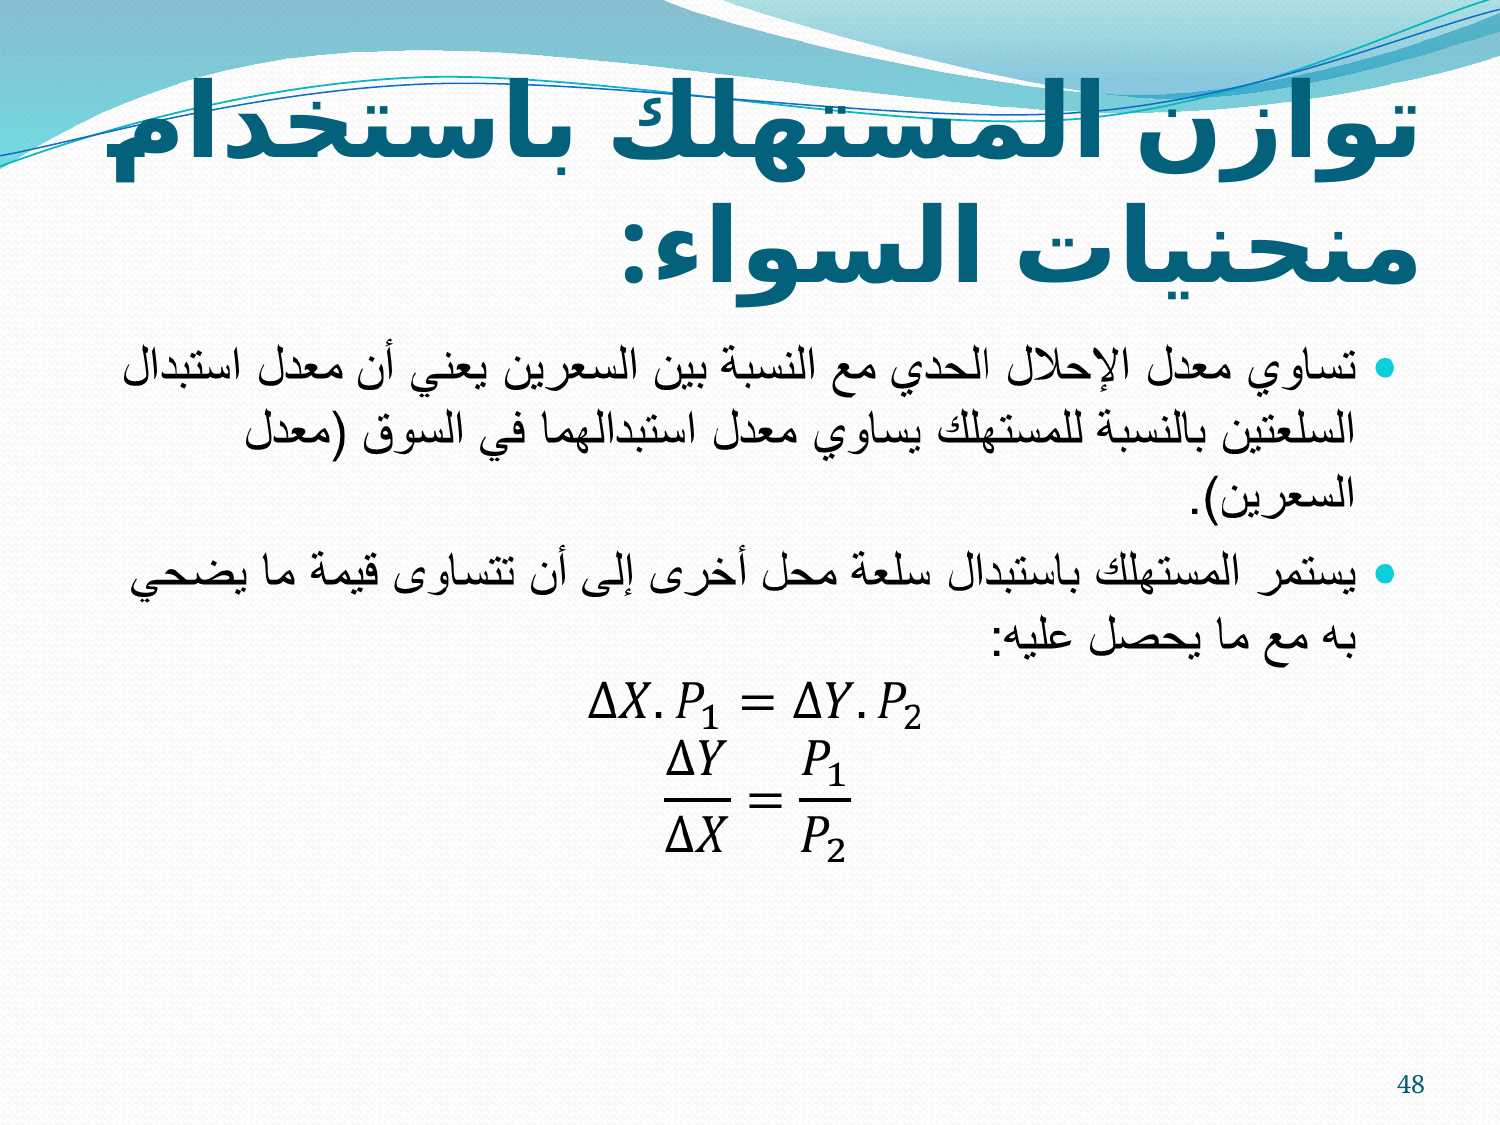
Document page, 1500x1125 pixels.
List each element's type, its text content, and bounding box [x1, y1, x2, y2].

title توازن المستهلك باستخدام منحنيات السواء: [75, 115, 1425, 303]
slide_number 48 [1299, 1042, 1425, 1103]
list [75, 317, 1425, 1038]
